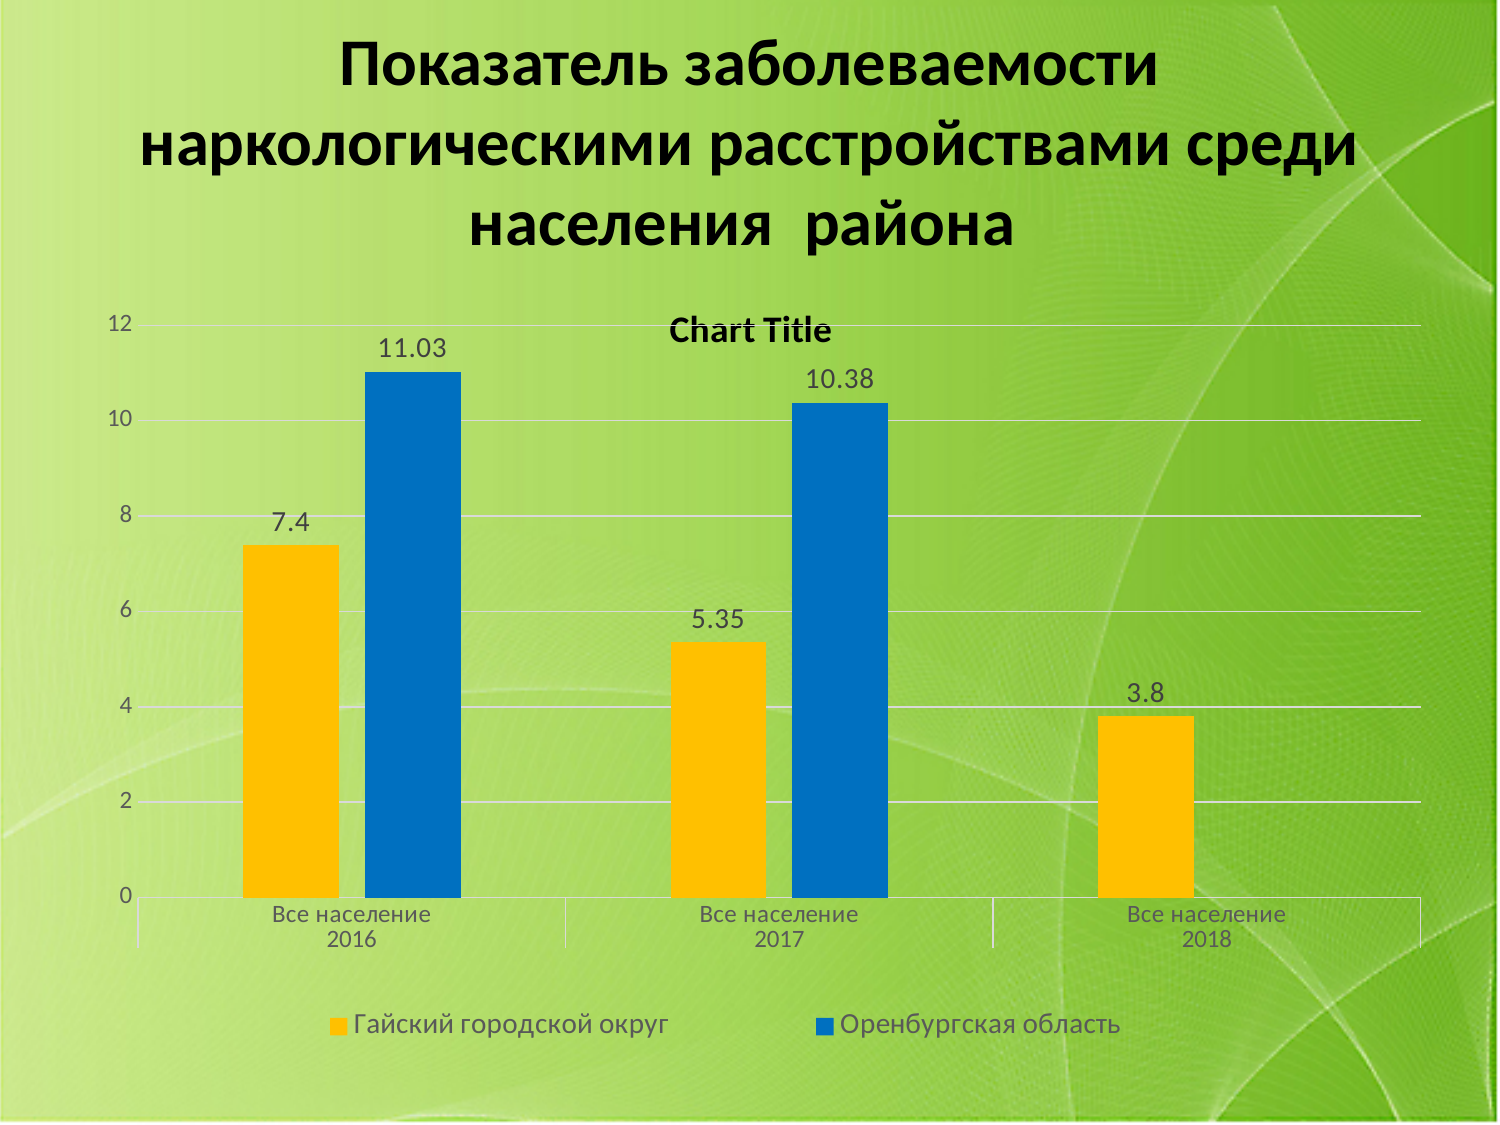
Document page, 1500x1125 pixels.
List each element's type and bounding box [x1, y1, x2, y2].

picture [0, 0, 1500, 255]
chart [0, 255, 1500, 1125]
